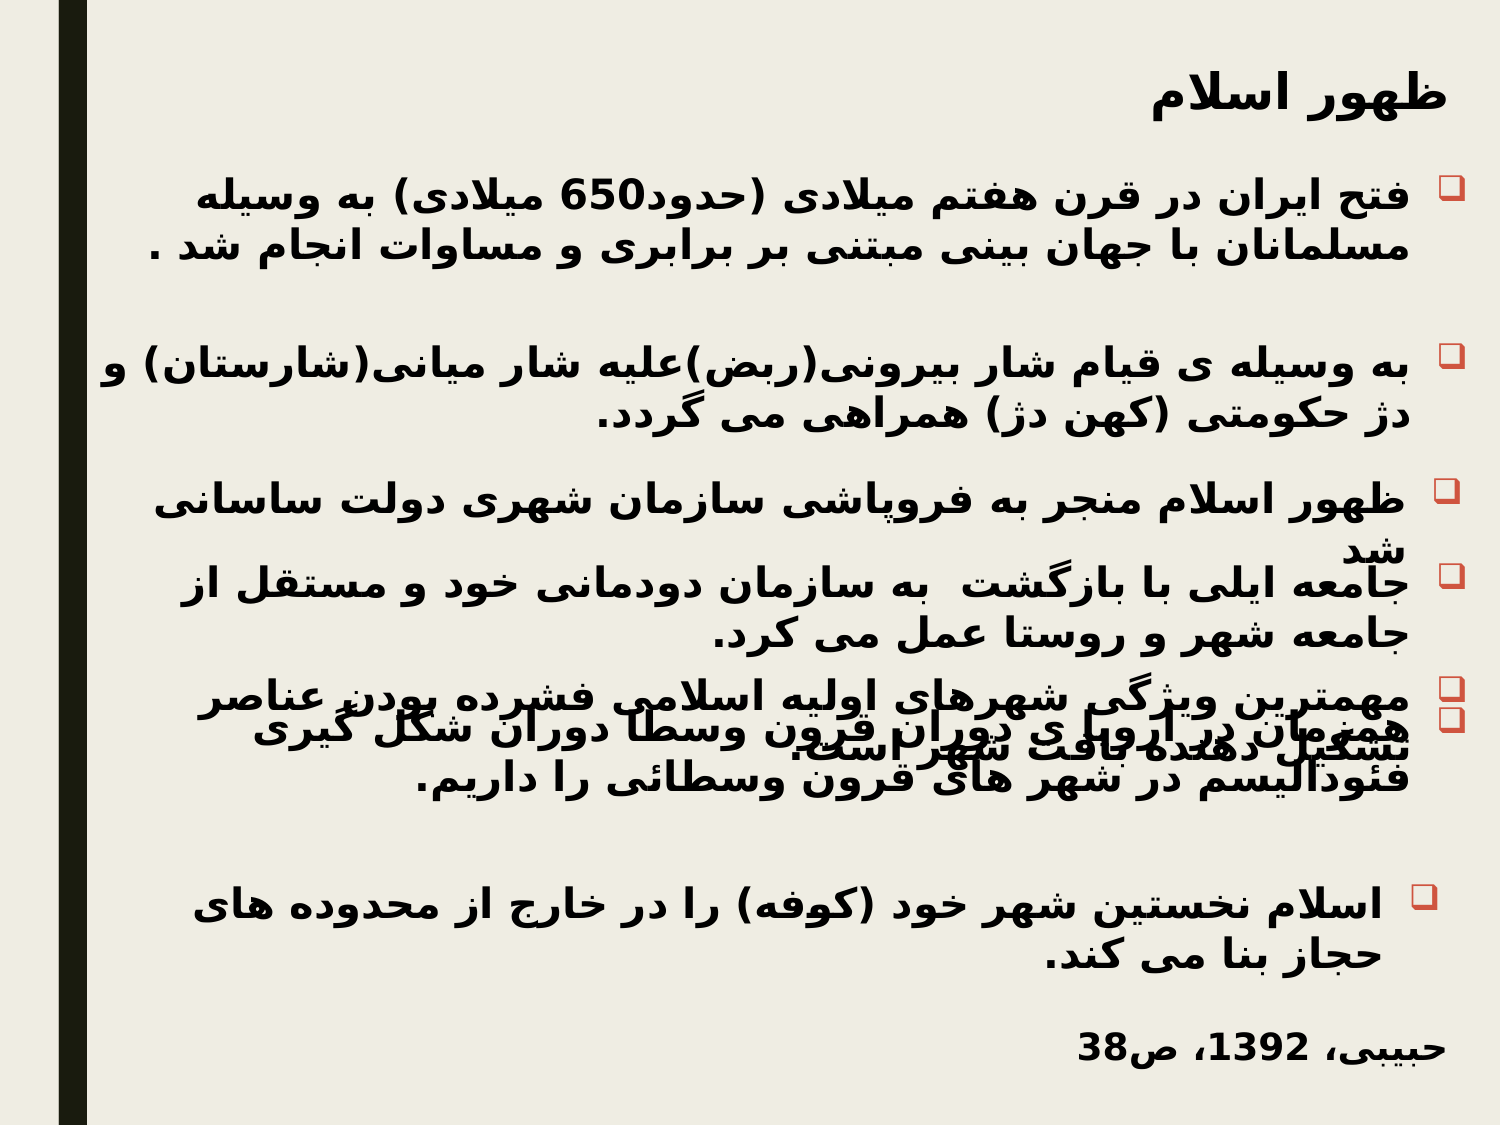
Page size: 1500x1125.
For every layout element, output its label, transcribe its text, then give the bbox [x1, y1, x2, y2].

text_box همزمان در اروپا ی دوران قرون وسطا دوران شکل گیری فئودالیسم در شهر های قرون وسطائی را داریم. [41, 692, 1483, 808]
text_box به وسیله ی قیام شار بیرونی(ربض)علیه شار میانی(شارستان) و دژ حکومتی (کهن دژ) همراهی می گردد. [64, 328, 1483, 444]
text_box ظهور اسلام منجر به فروپاشی سازمان شهری دولت ساسانی شد [137, 464, 1479, 579]
text_box اسلام نخستین شهر خود (کوفه) را در خارج از محدوده های حجاز بنا می کند. [171, 869, 1456, 985]
text_box فتح ایران در قرن هفتم میلادی (حدود650 میلادی) به وسیله مسلمانان با جهان بینی مبتنی بر برابری و مساوات انجام شد . [64, 160, 1483, 276]
text_box جامعه ایلی با بازگشت به سازمان دودمانی خود و مستقل از جامعه شهر و روستا عمل می کرد. مهمترین ویژگی شهرهای اولیه اسلامی فشرده بودن عناصر تشکیل دهنده بافت شهر است. [64, 548, 1483, 692]
text_box ظهور اسلام [1135, 42, 1465, 127]
text_box حبیبی، 1392، ص38 [1061, 1015, 1464, 1076]
